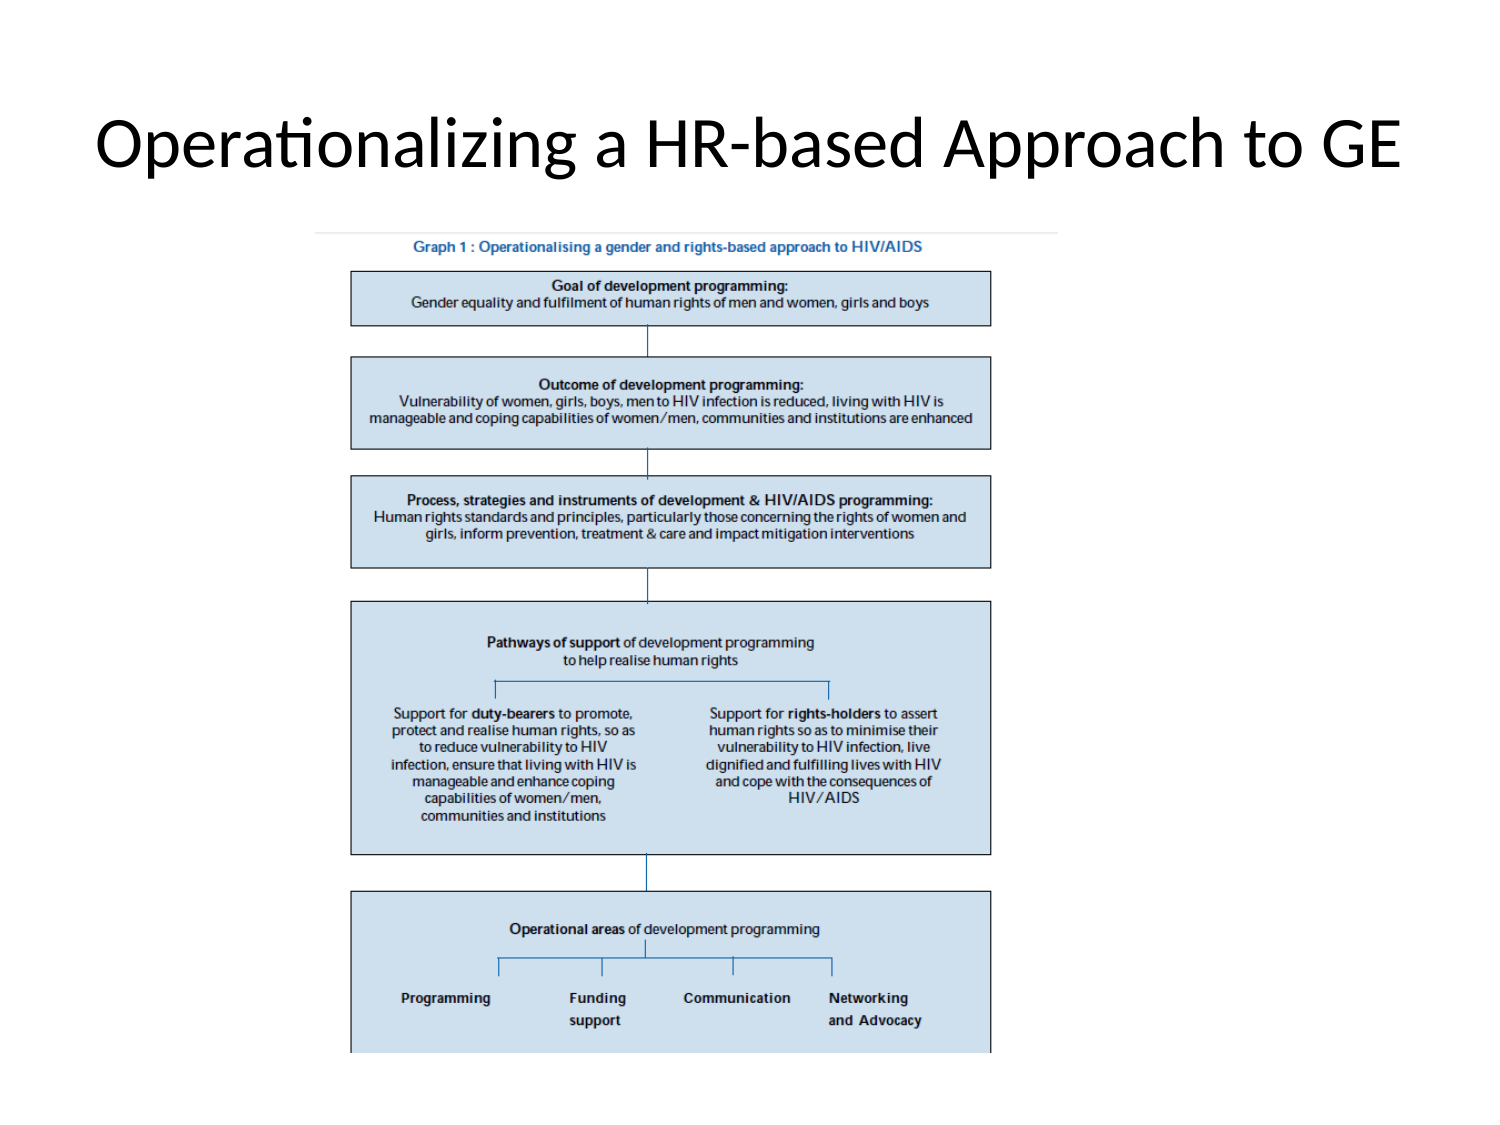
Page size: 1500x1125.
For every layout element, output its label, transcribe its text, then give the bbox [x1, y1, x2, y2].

title Operationalizing a HR-based Approach to GE [75, 45, 1425, 233]
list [315, 232, 1058, 1053]
